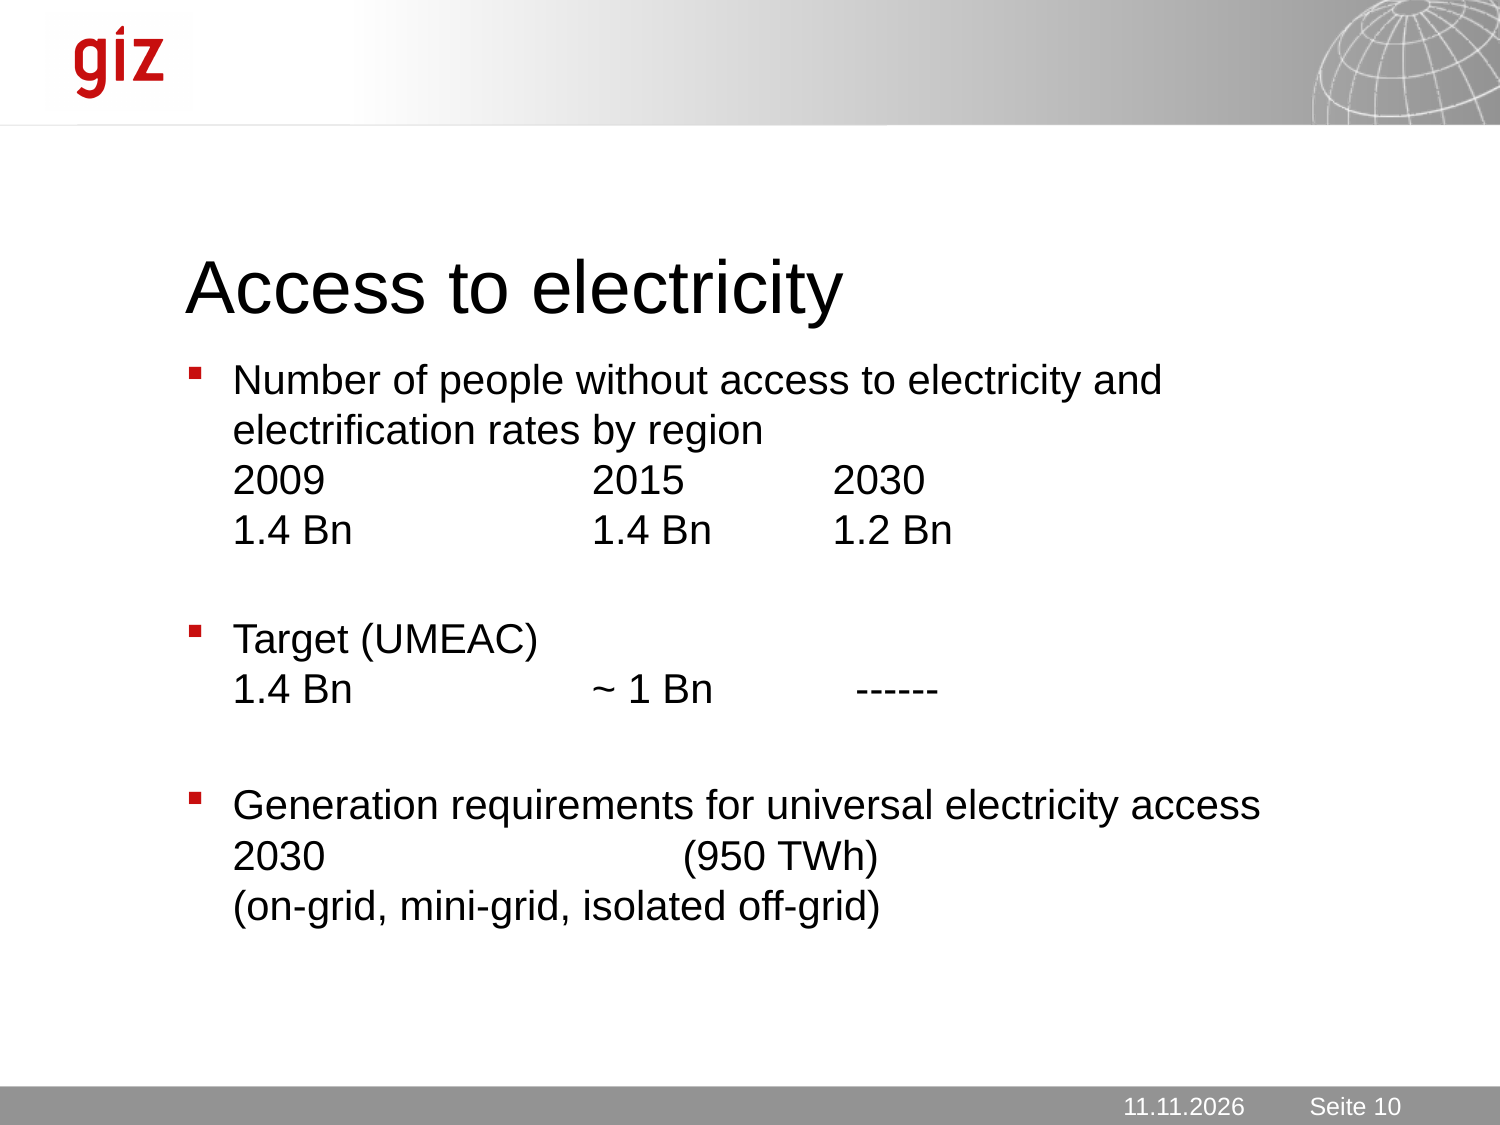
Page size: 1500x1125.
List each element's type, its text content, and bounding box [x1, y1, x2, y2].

picture [45, 12, 193, 111]
title Access to electricity [170, 231, 1325, 334]
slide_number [1108, 1082, 1322, 1125]
list Number of people without access to electricity and electrification rates by region 2009 2015 2030 1.4 Bn 1.4 Bn 1.2 Bn Target (UMEAC) 1.4 Bn ~ 1 Bn ------ Generation requirements for universal electricity access 2030 (950 TWh) (on-grid, mini-grid, isolated off-grid) [170, 345, 1325, 1021]
picture [1311, 0, 1500, 125]
